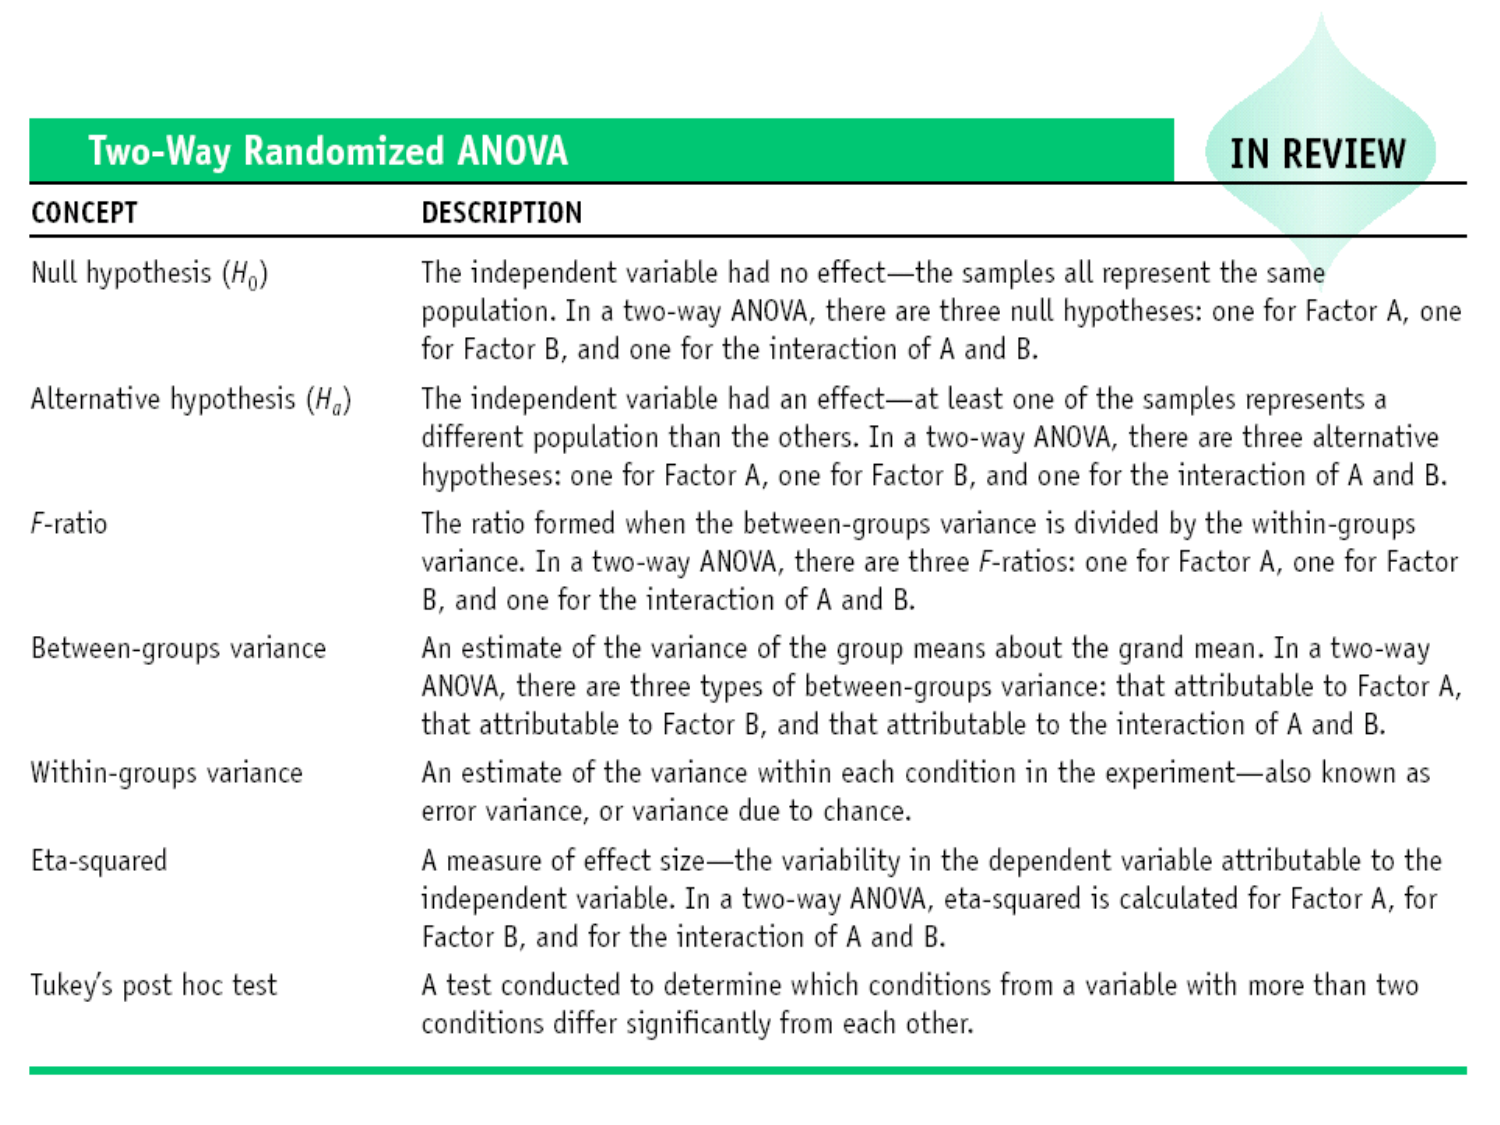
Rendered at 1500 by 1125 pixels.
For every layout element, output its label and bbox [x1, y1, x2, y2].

list [0, 0, 1500, 1095]
